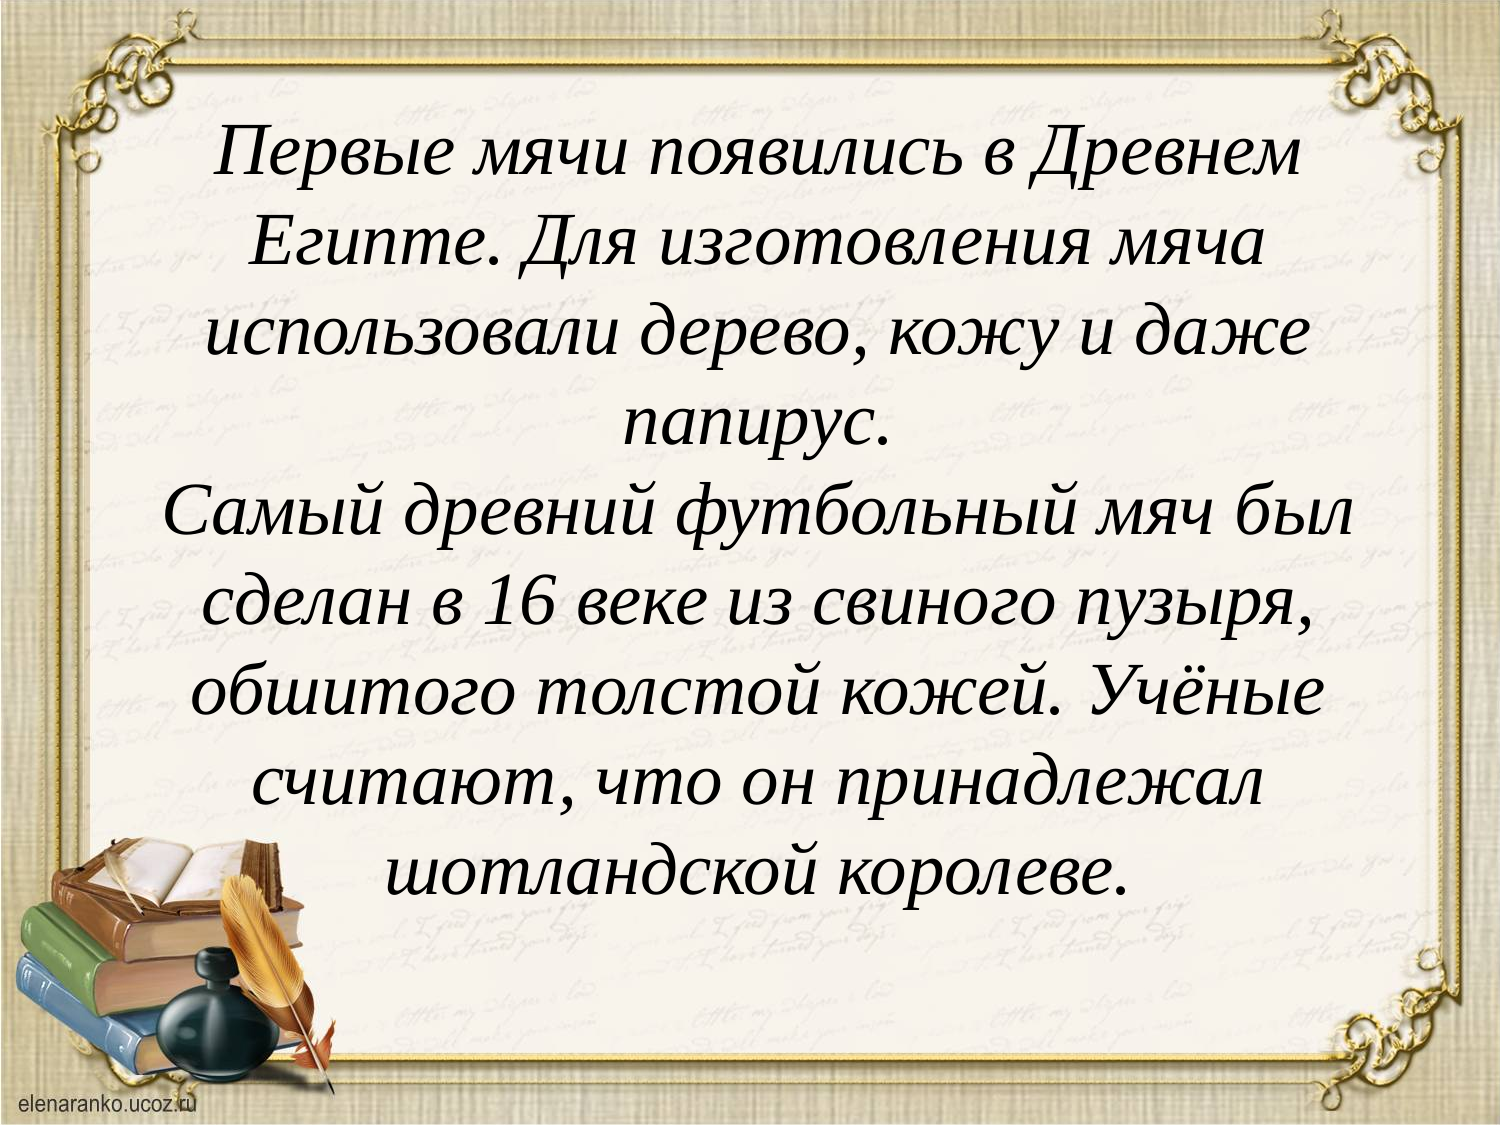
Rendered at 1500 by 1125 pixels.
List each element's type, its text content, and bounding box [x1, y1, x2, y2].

title Первые мячи появились в Древнем Египте. Для изготовления мяча использовали дерево, кожу и даже папирус. Самый древний футбольный мяч был сделан в 16 веке из свиного пузыря, обшитого толстой кожей. Учёные считают, что он принадлежал шотландской королеве. [64, 42, 1415, 1057]
picture [0, 0, 1500, 1125]
